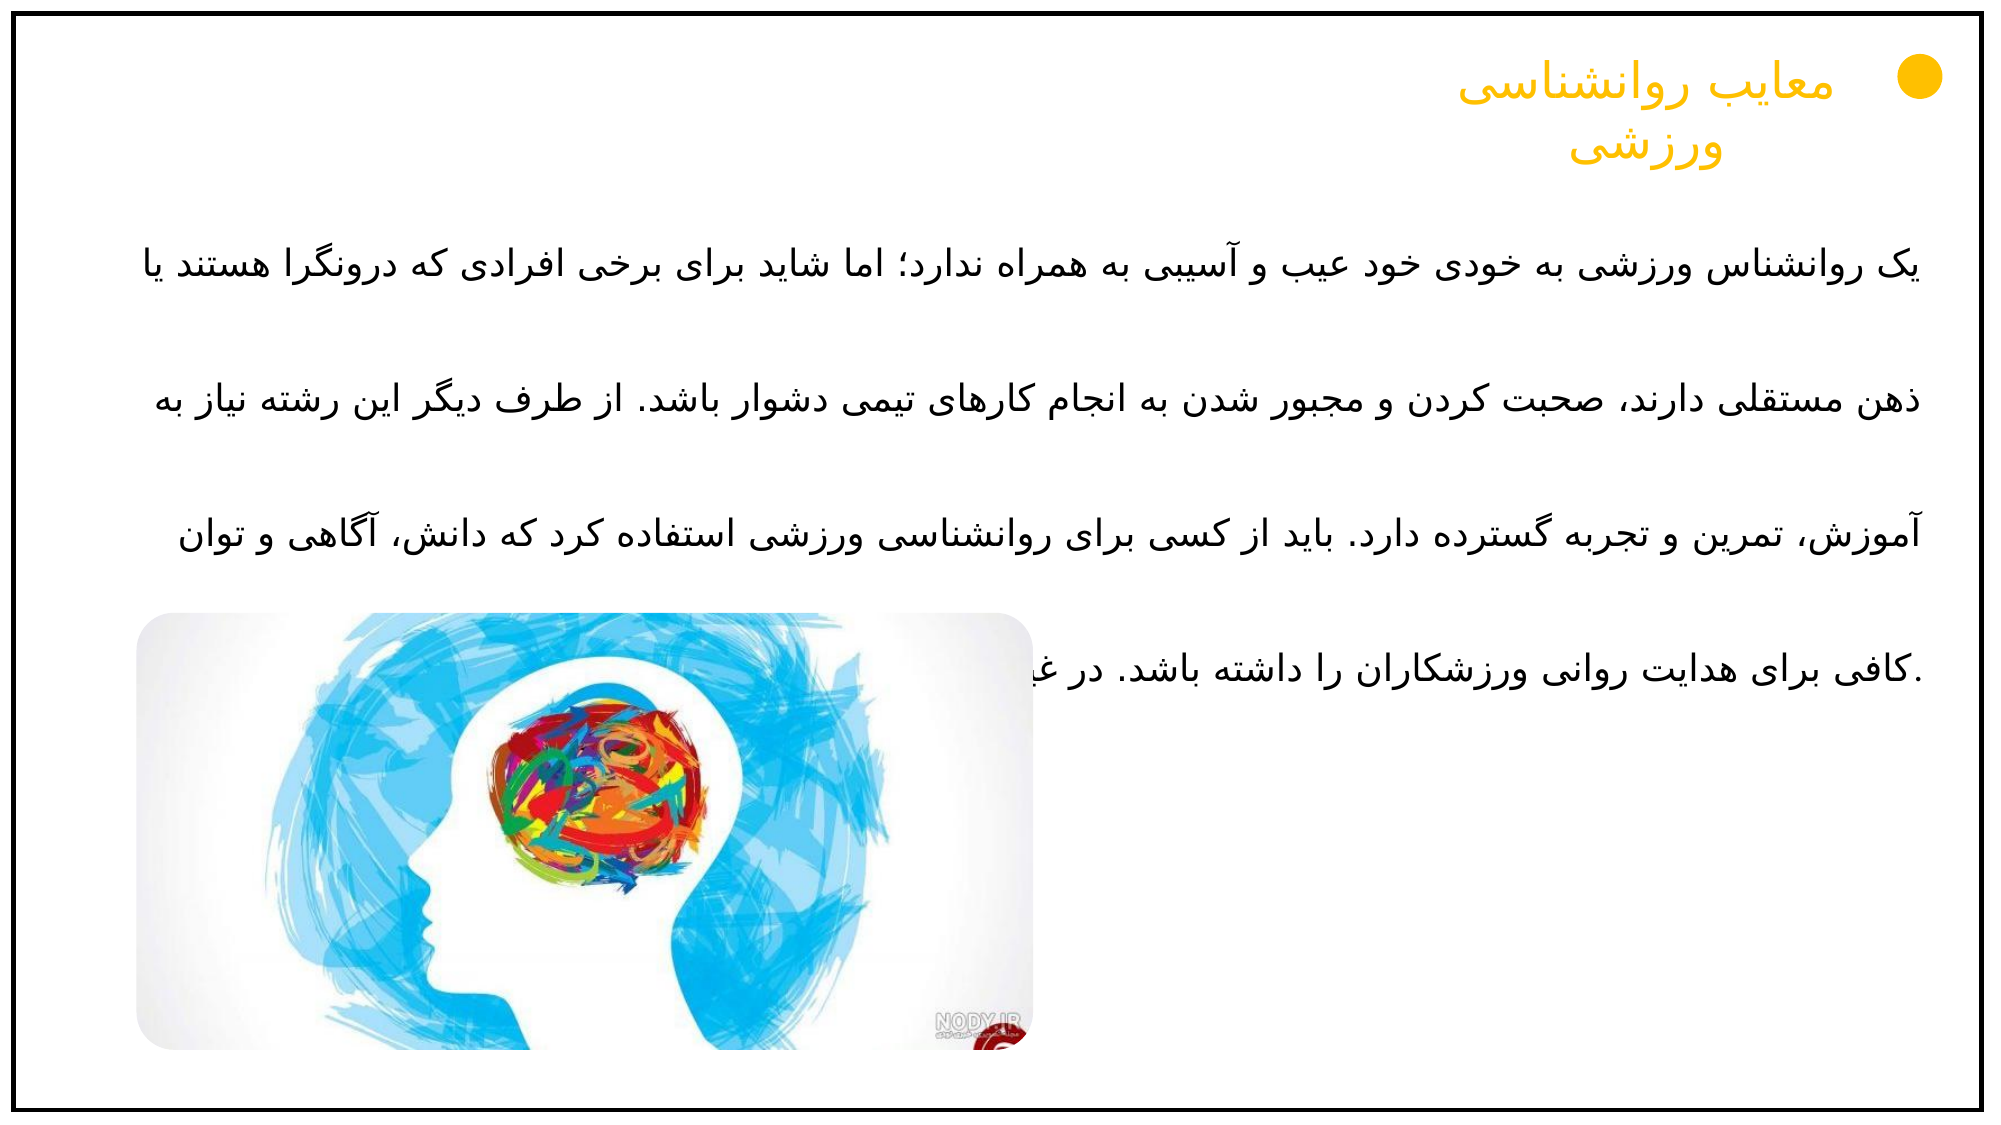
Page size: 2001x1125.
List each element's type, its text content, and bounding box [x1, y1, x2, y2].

text_box یک روانشناس ورزشی به خودی خود عیب و آسیبی به همراه ندارد؛ اما شاید برای برخی افرادی که درونگرا هستند یا ذهن مستقلی دارند، صحبت کردن و مجبور شدن به انجام کارهای تیمی دشوار باشد. از طرف دیگر این رشته نیاز به آموزش، تمرین و تجربه گسترده دارد. باید از کسی برای روانشناسی ورزشی استفاده کرد که دانش، آگاهی و توان کافی برای هدایت روانی ورزشکاران را داشته باشد. در غیر این صورت ممکن است که ورزشکاران آسیب هم ببینند. [103, 142, 1938, 697]
picture [136, 612, 1034, 1050]
text_box معایب روانشناسی ورزشی [1356, 41, 1938, 142]
